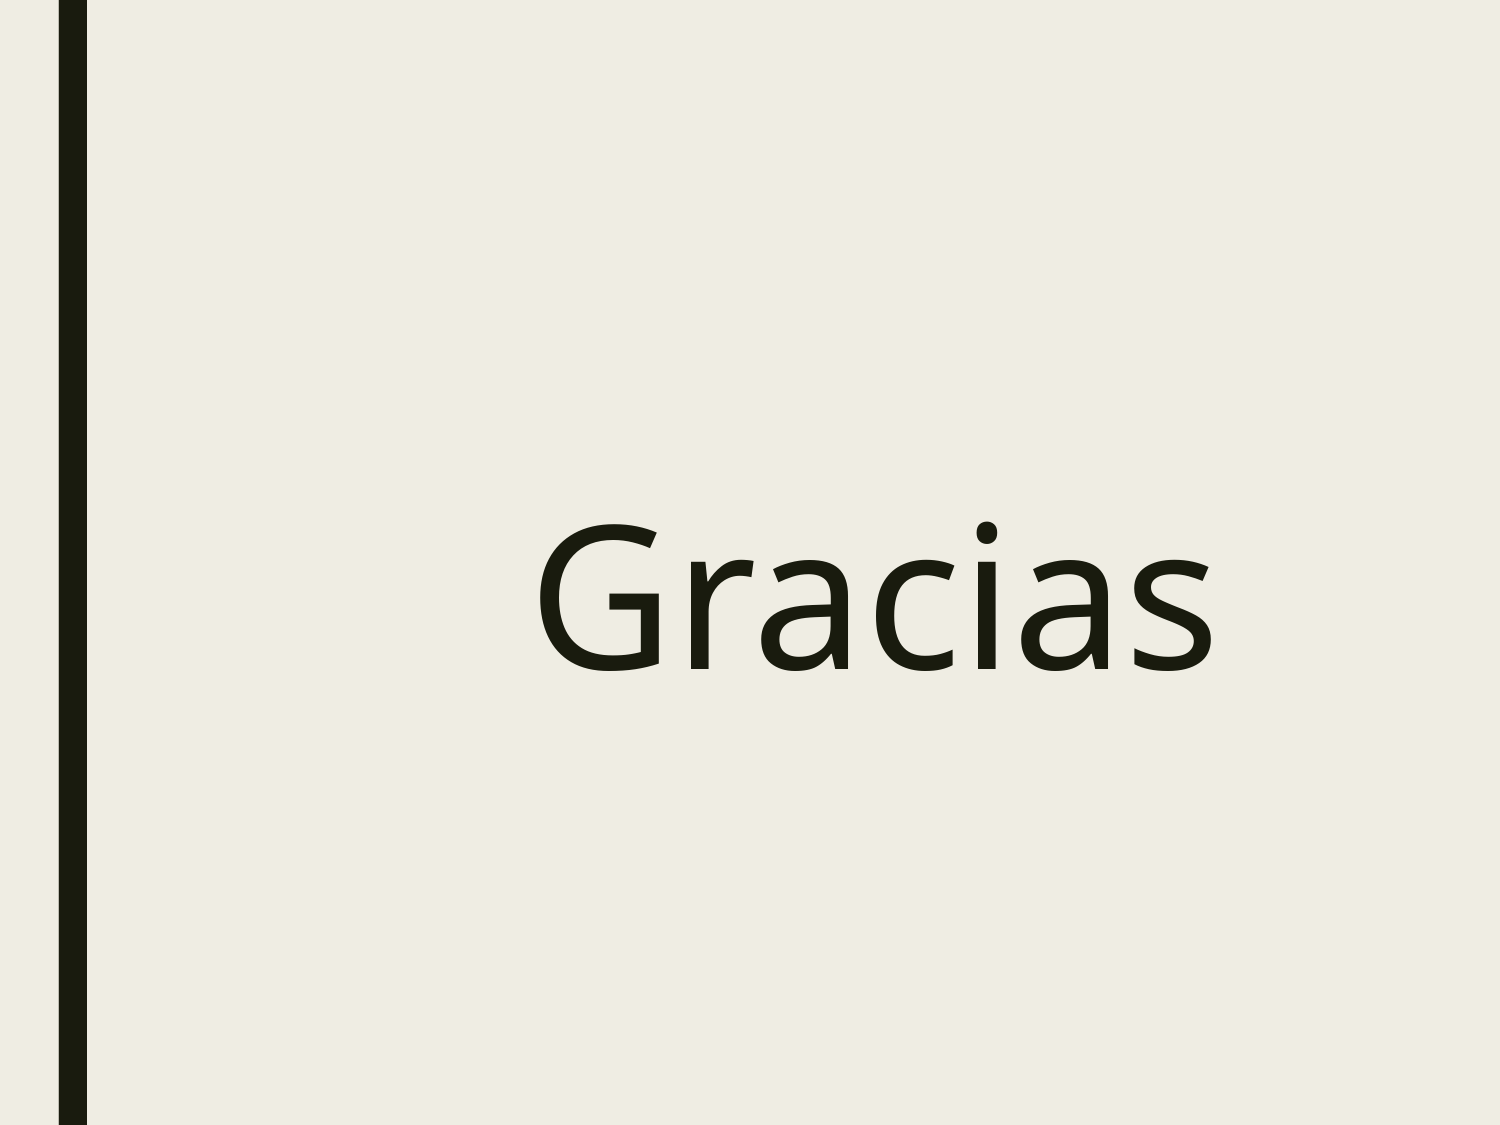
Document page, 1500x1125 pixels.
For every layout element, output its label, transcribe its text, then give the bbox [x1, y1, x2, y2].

title Gracias [513, 491, 1258, 892]
